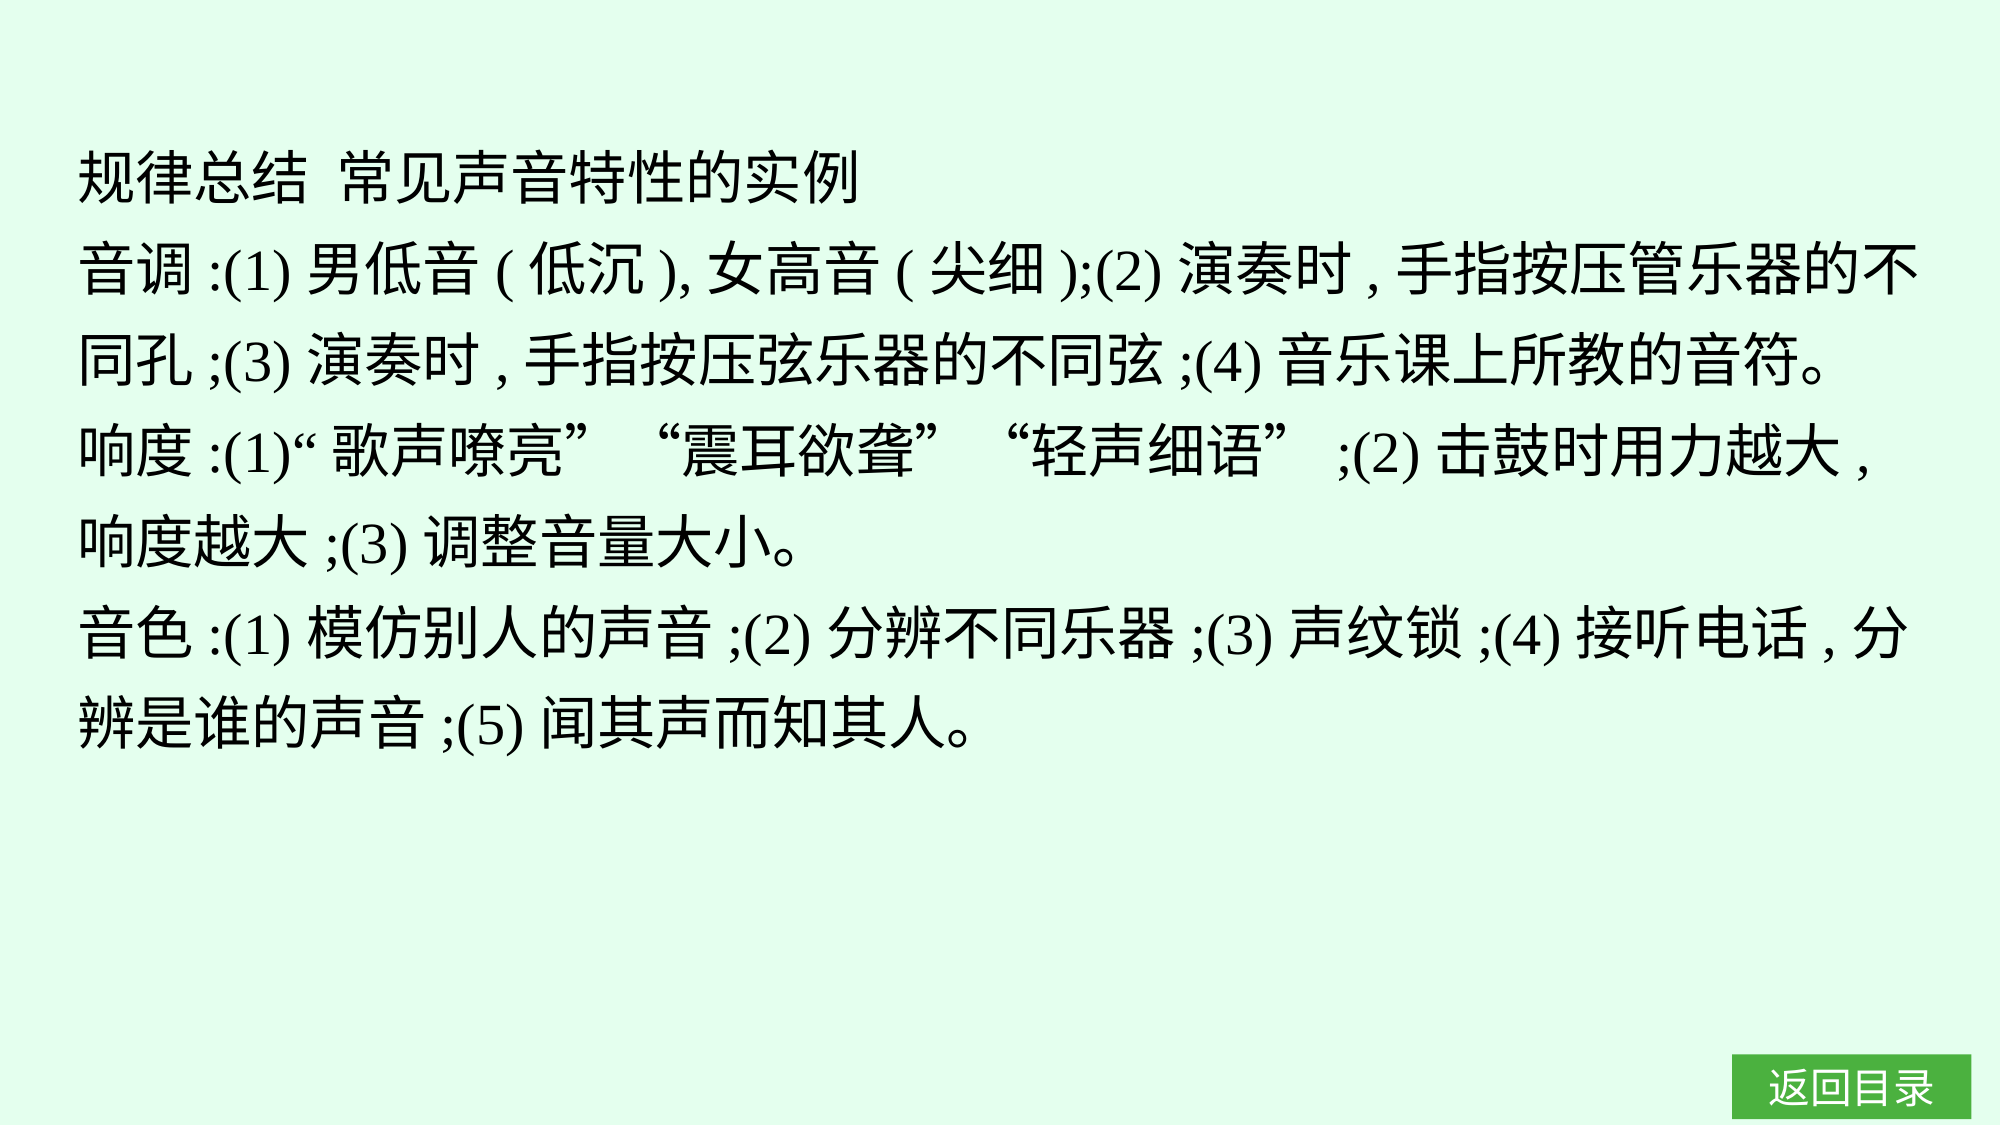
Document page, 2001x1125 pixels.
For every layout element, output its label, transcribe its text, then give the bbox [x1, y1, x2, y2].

text_box 规律总结 常见声音特性的实例 音调:(1)男低音(低沉),女高音(尖细);(2)演奏时,手指按压管乐器的不同孔;(3)演奏时,手指按压弦乐器的不同弦;(4)音乐课上所教的音符。 响度:(1)“歌声嘹亮”“震耳欲聋”“轻声细语”;(2)击鼓时用力越大,响度越大;(3)调整音量大小。 音色:(1)模仿别人的声音;(2)分辨不同乐器;(3)声纹锁;(4)接听电话,分辨是谁的声音;(5)闻其声而知其人。 [62, 112, 1938, 764]
